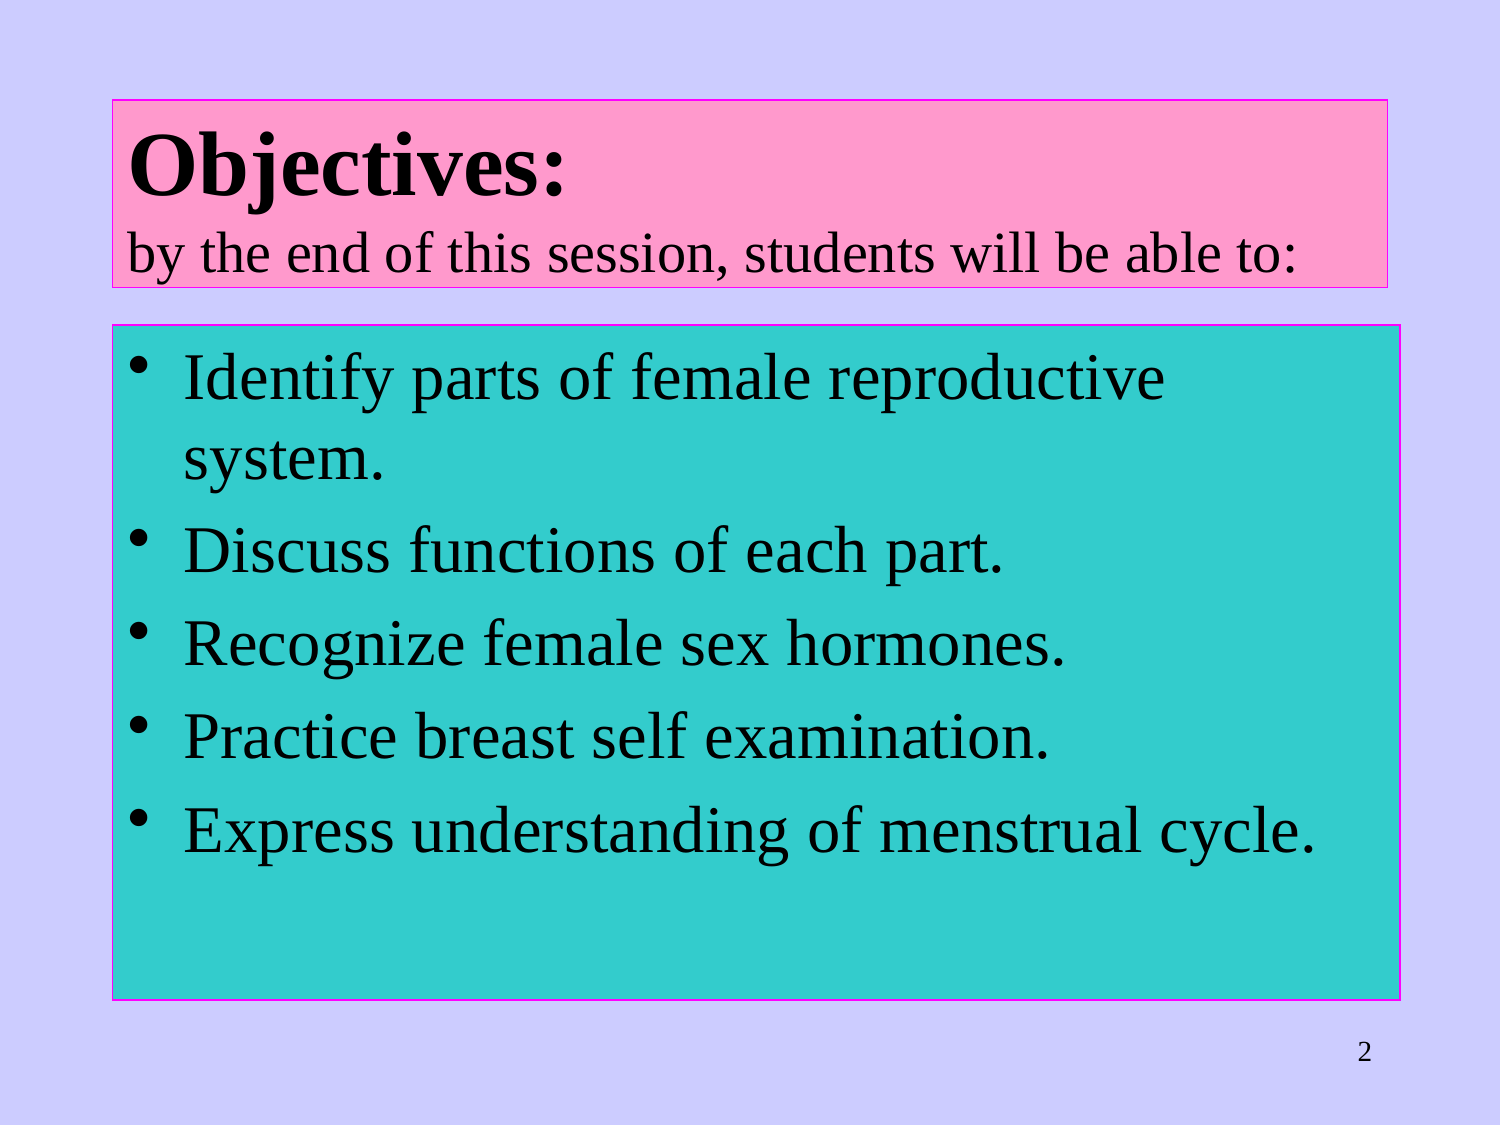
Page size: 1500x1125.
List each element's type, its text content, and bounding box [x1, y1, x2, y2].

slide_number 2 [1074, 1024, 1388, 1101]
list Identify parts of female reproductive system. Discuss functions of each part. Recognize female sex hormones. Practice breast self examination. Express understanding of menstrual cycle. [112, 324, 1401, 1001]
title Objectives: by the end of this session, students will be able to: [112, 99, 1388, 288]
